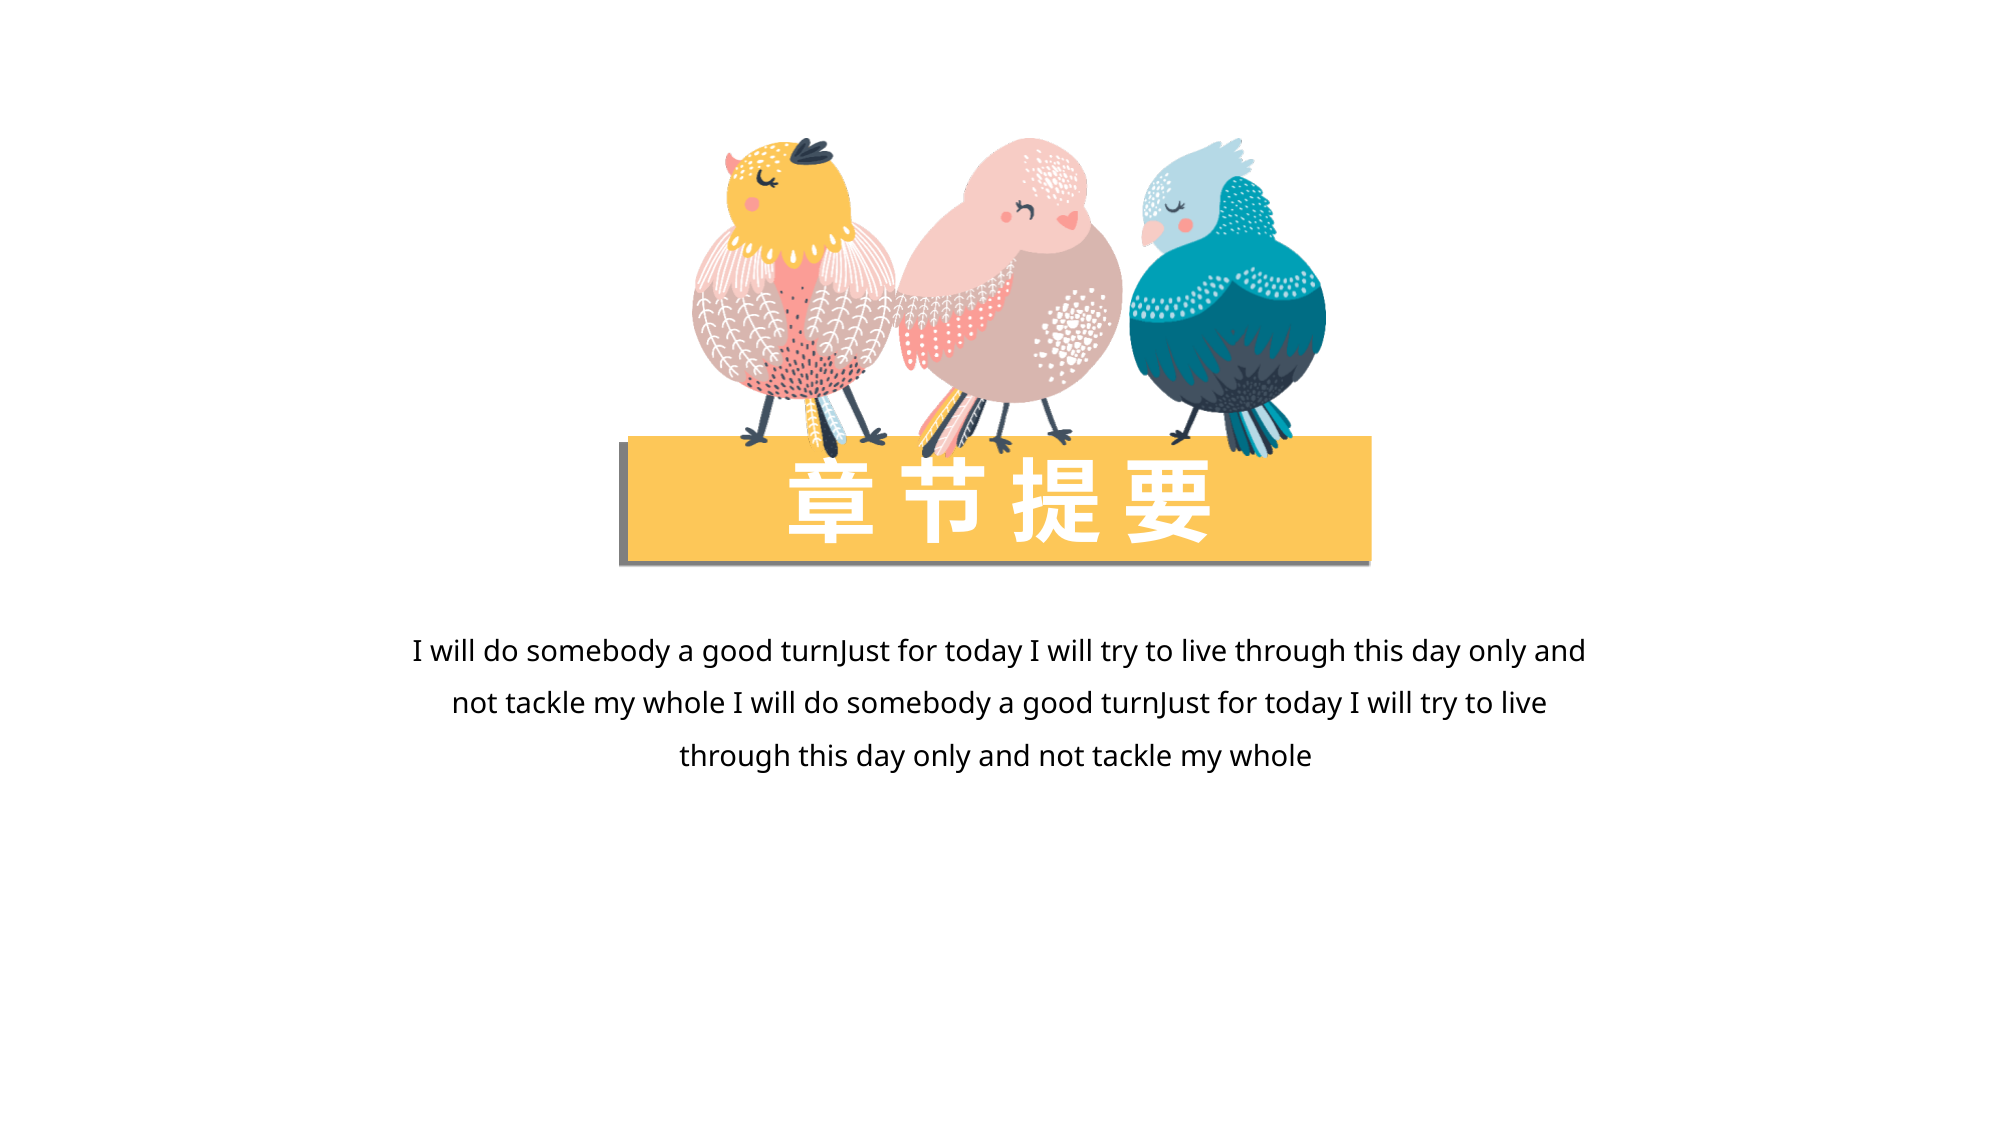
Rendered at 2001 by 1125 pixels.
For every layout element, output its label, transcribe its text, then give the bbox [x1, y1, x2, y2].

text_box I will do somebody a good turnJust for today I will try to live through this day only and not tackle my whole I will do somebody a good turnJust for today I will try to live through this day only and not tackle my whole [387, 607, 1613, 780]
picture [1129, 138, 1326, 458]
text_box 章 节 提 要 [628, 436, 1372, 561]
picture [692, 138, 1123, 458]
